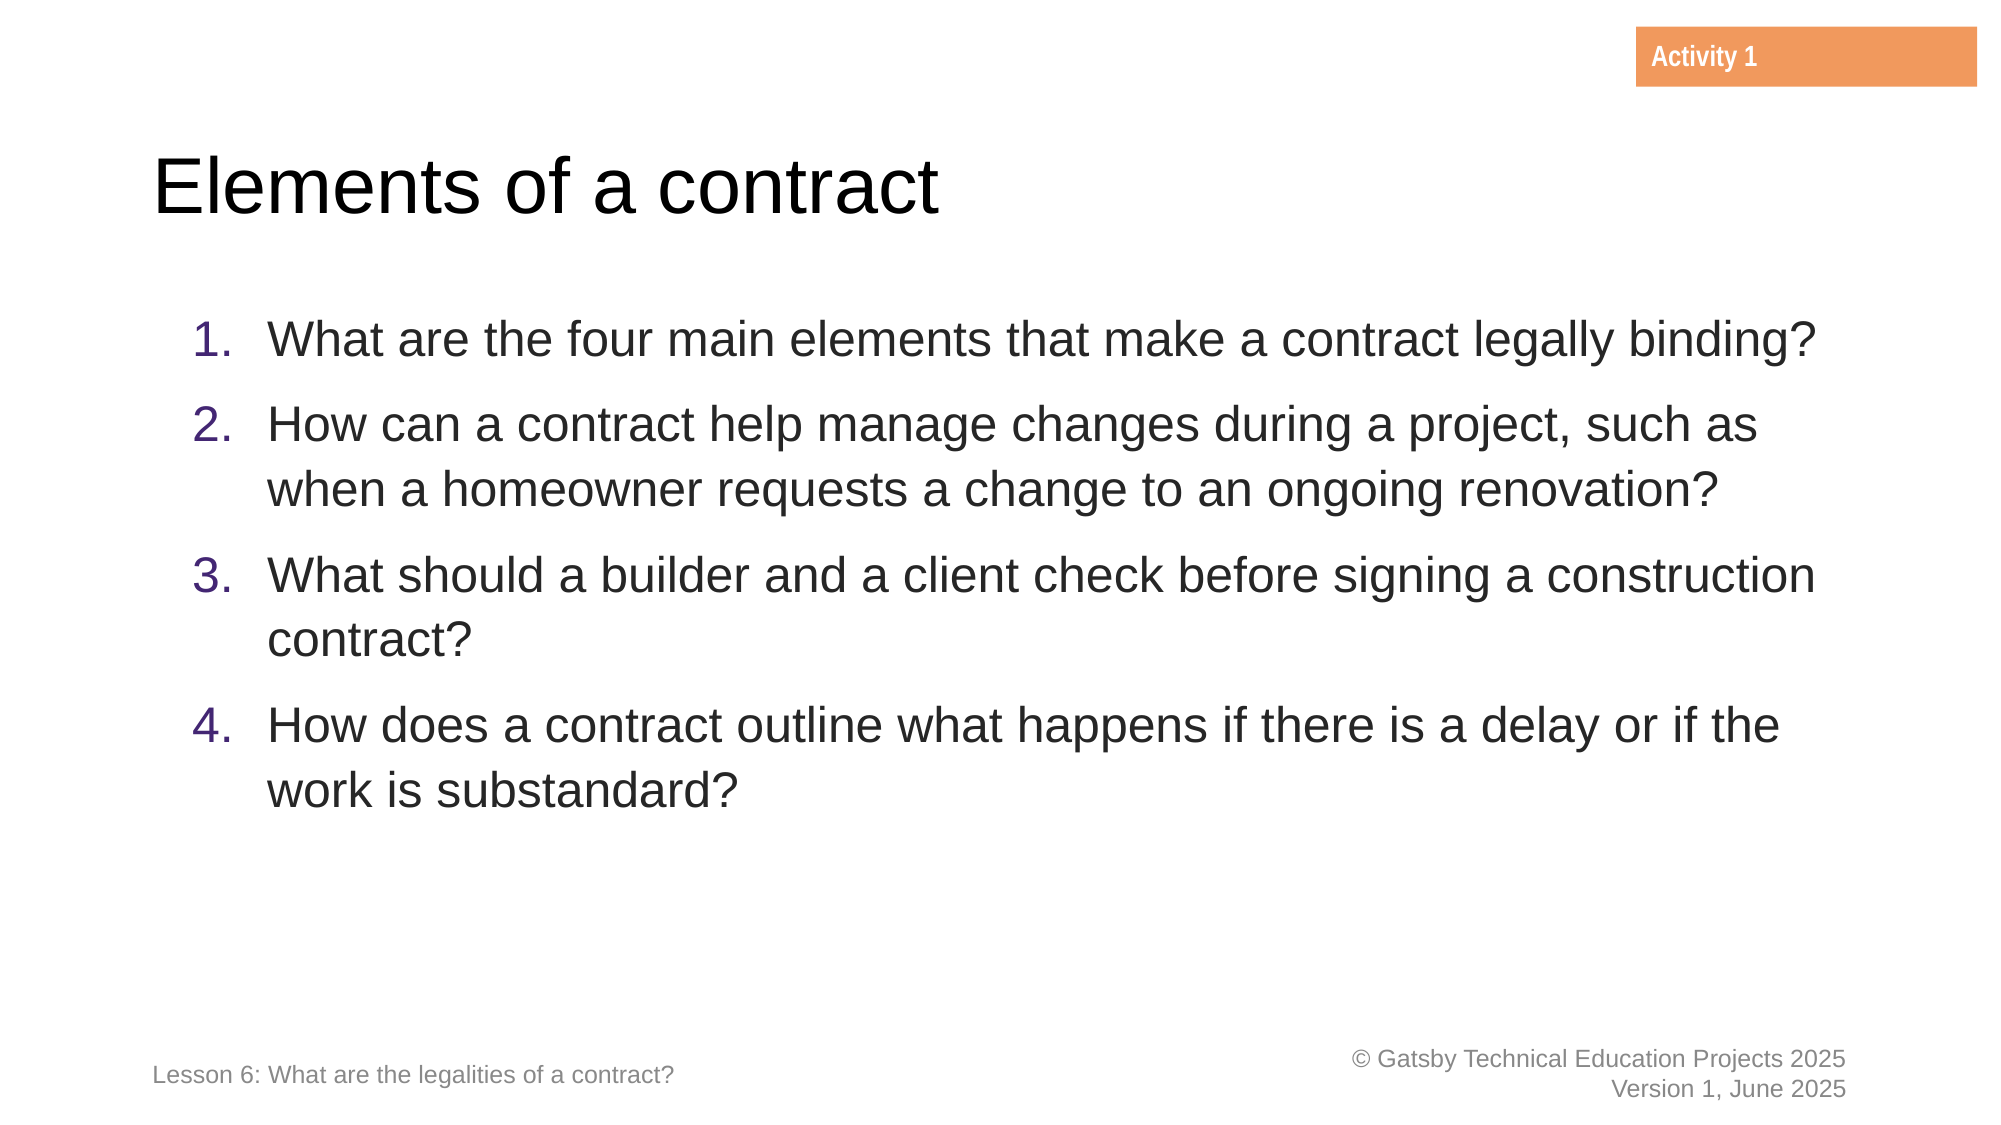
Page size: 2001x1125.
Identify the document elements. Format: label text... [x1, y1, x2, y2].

list Activity 1 [1636, 26, 1978, 87]
title Elements of a contract [137, 79, 1863, 271]
list Lesson 6: What are the legalities of a contract? [137, 1042, 829, 1103]
list What are the four main elements that make a contract legally binding? How can a contract help manage changes during a project, such as when a homeowner requests a change to an ongoing renovation? What should a builder and a client check before signing a construction contract? How does a contract outline what happens if there is a delay or if the work is substandard? [137, 271, 1863, 1049]
